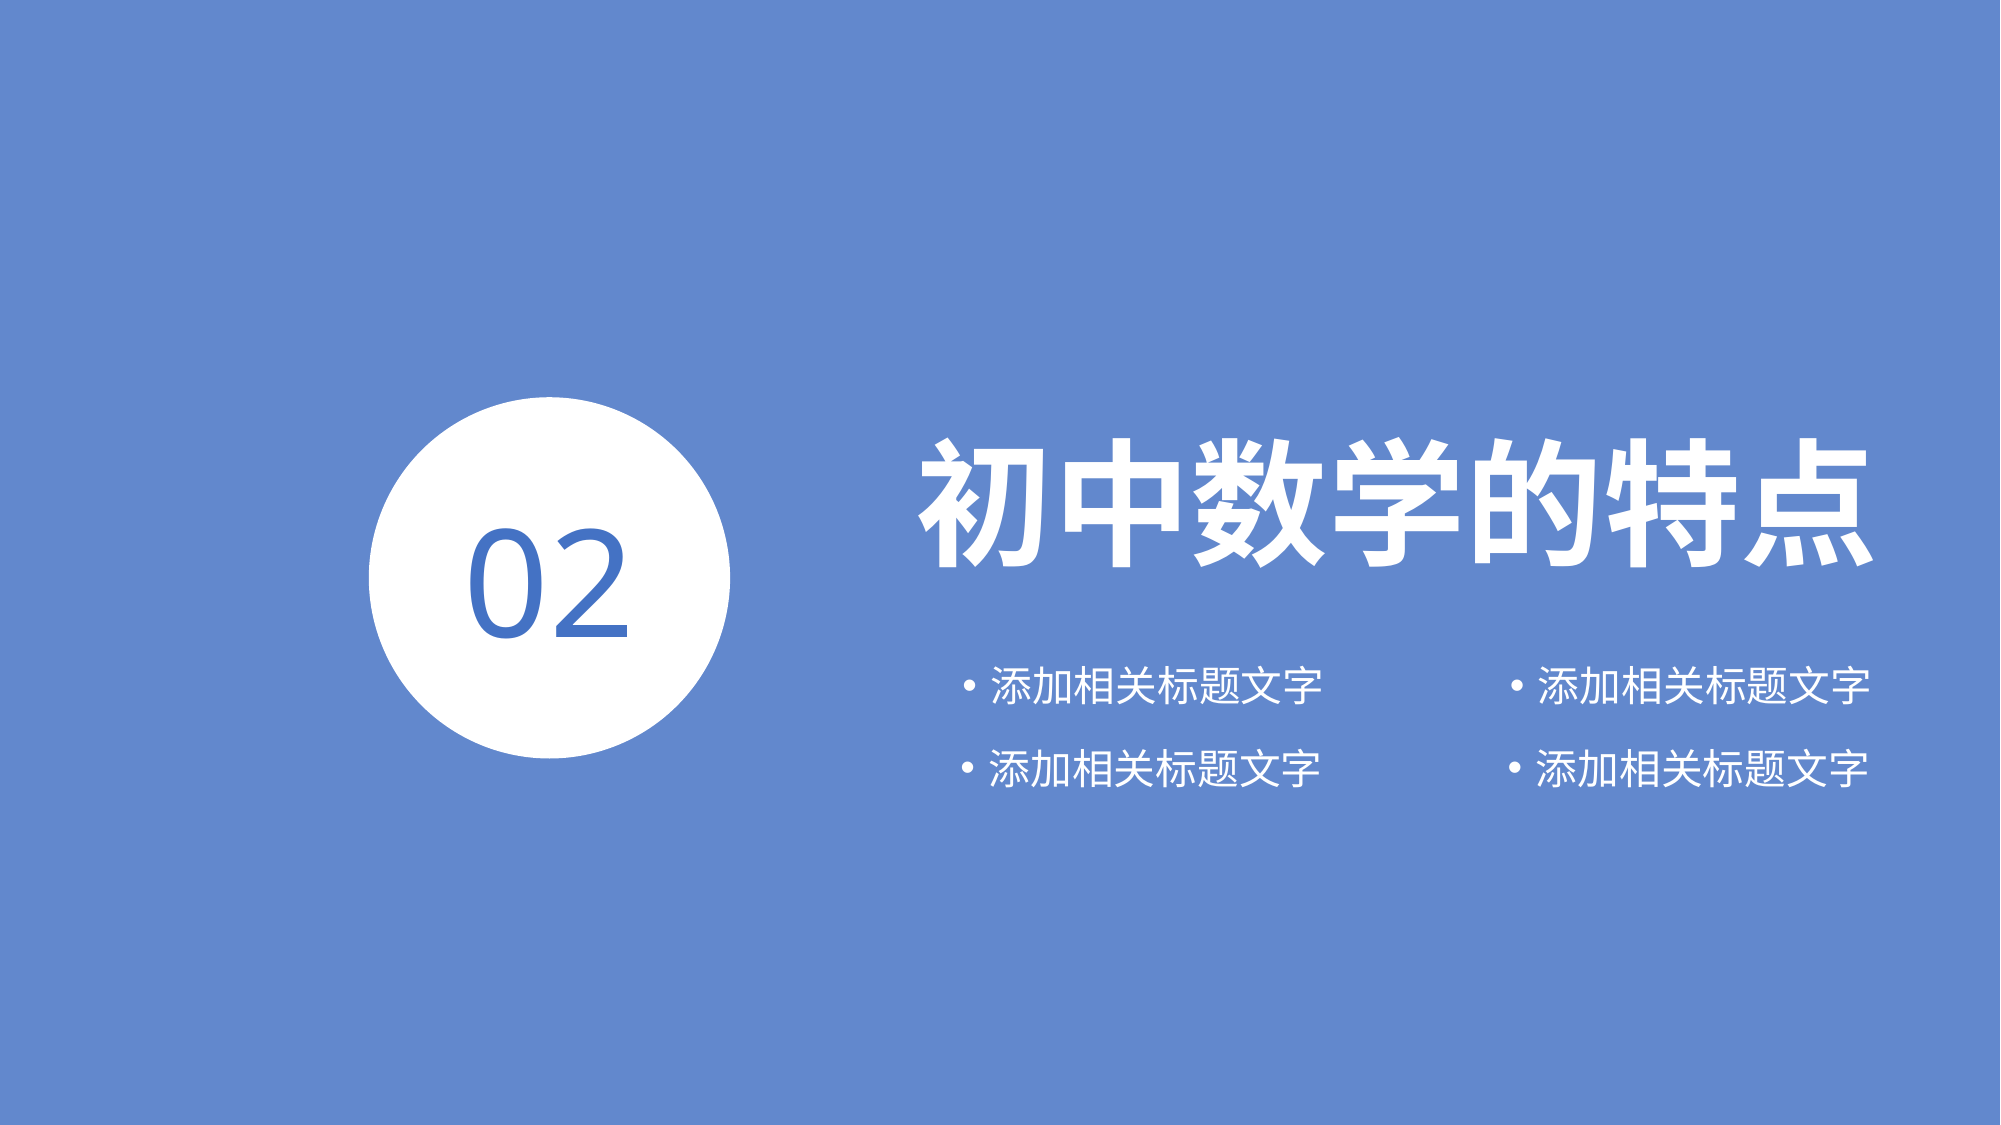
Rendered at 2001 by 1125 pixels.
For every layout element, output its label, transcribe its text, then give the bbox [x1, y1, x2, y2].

text_box [0, 0, 2000, 1125]
text_box 添加相关标题文字 [960, 742, 1323, 793]
text_box 添加相关标题文字 [962, 660, 1325, 711]
text_box 添加相关标题文字 [1509, 660, 1872, 711]
text_box 02 [367, 396, 732, 760]
text_box 添加相关标题文字 [1507, 742, 1870, 793]
